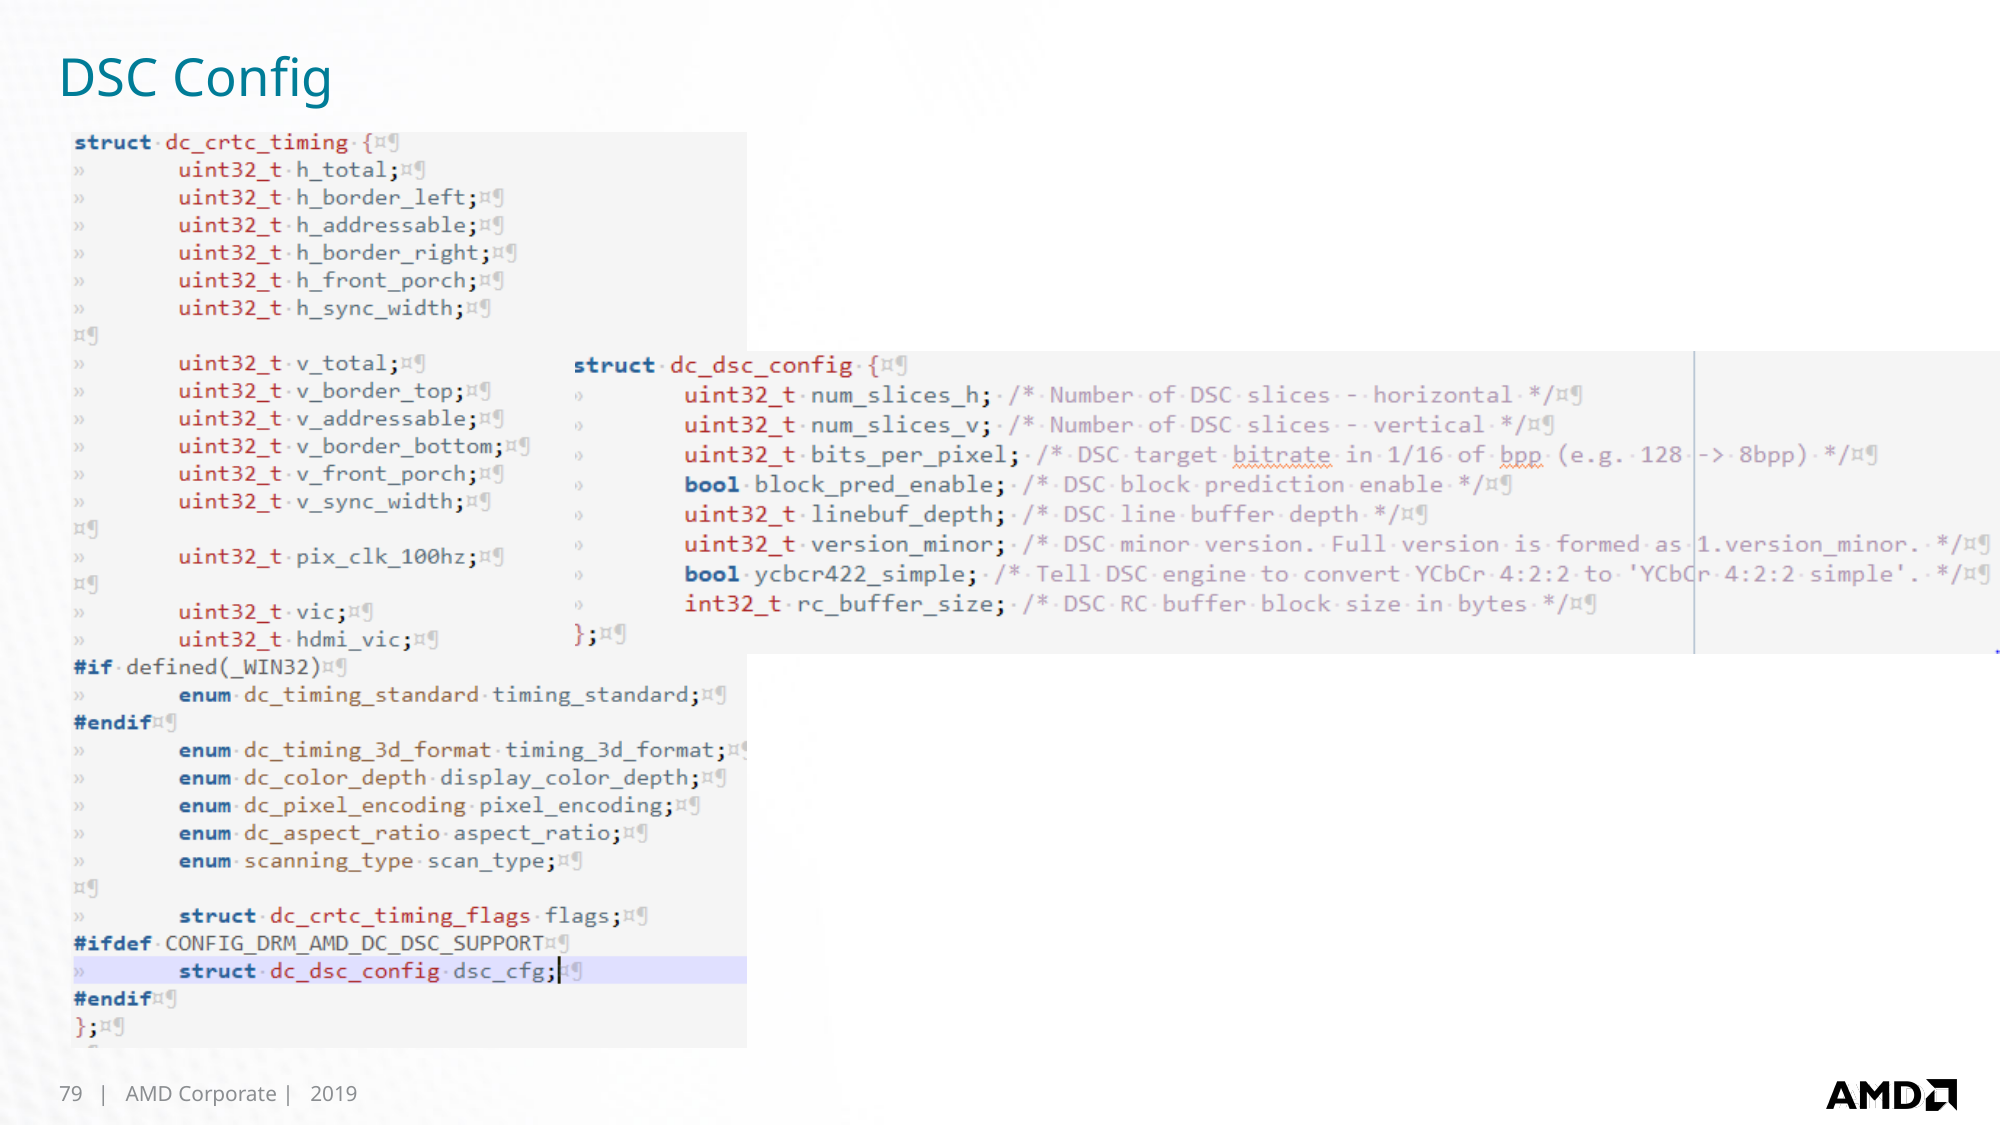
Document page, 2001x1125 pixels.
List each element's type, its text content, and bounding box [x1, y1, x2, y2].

slide_number 79 [0, 1065, 98, 1125]
title DSC Config [43, 43, 1957, 116]
footer | AMD Corporate | 2019 [98, 1065, 773, 1125]
picture [0, 0, 2000, 1125]
